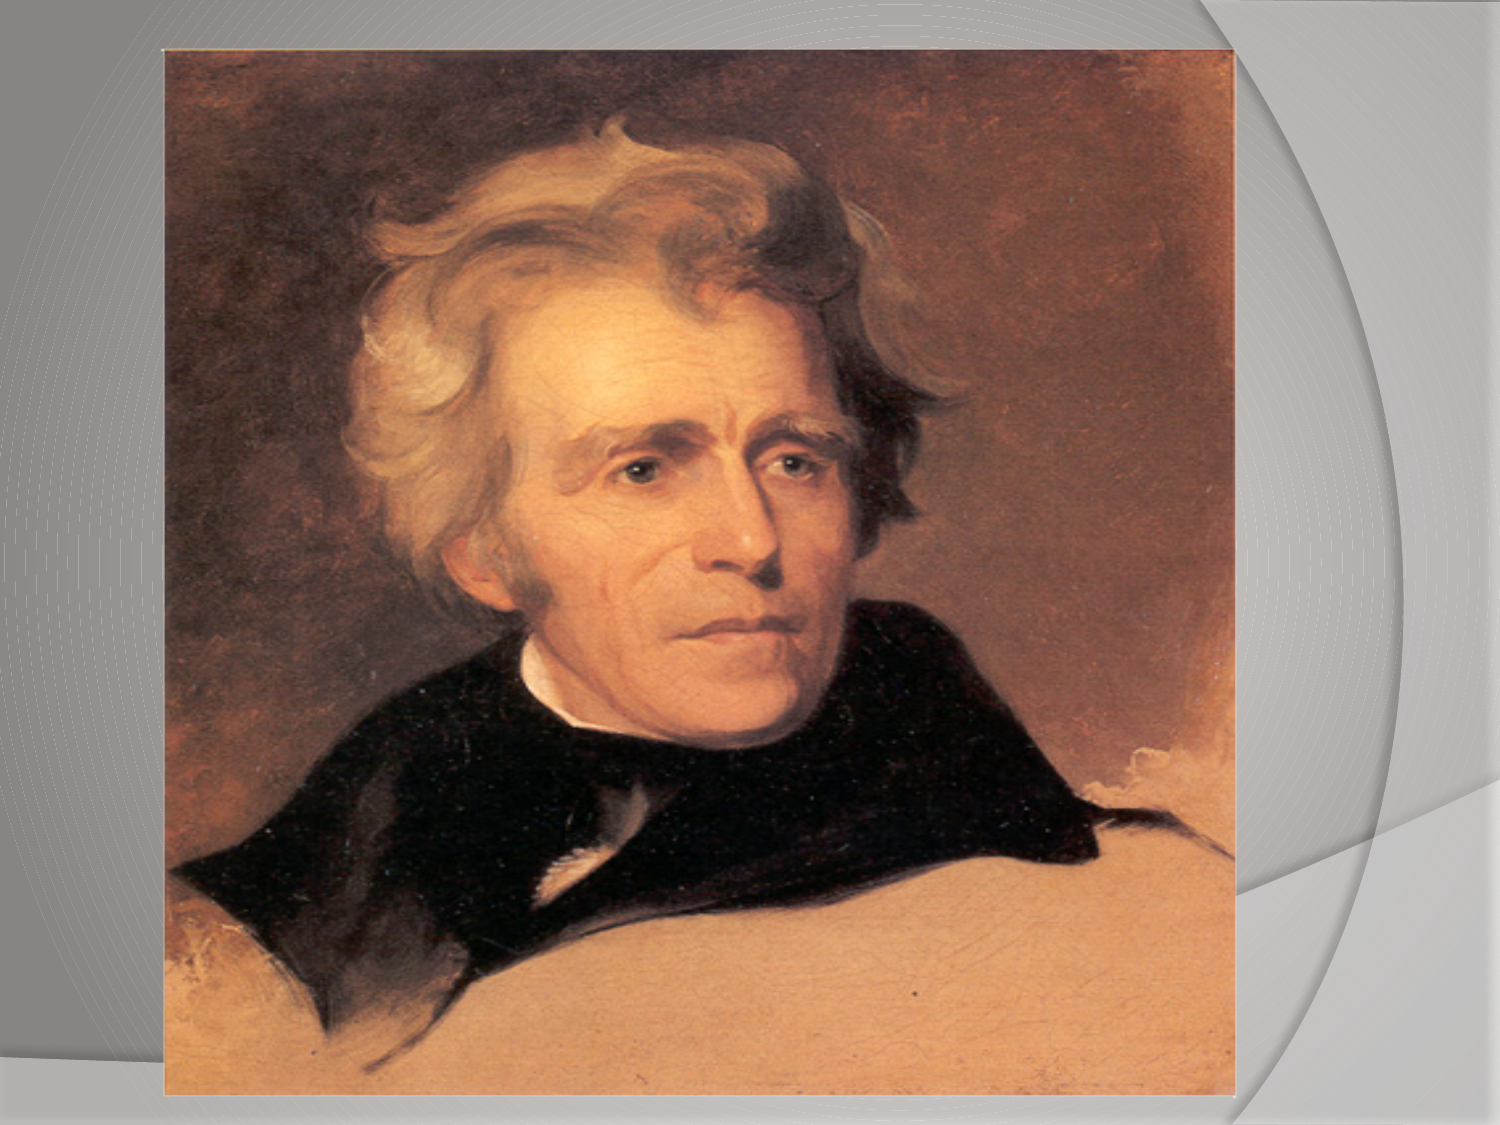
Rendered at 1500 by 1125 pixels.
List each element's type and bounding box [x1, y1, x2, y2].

list [112, 0, 1301, 1125]
